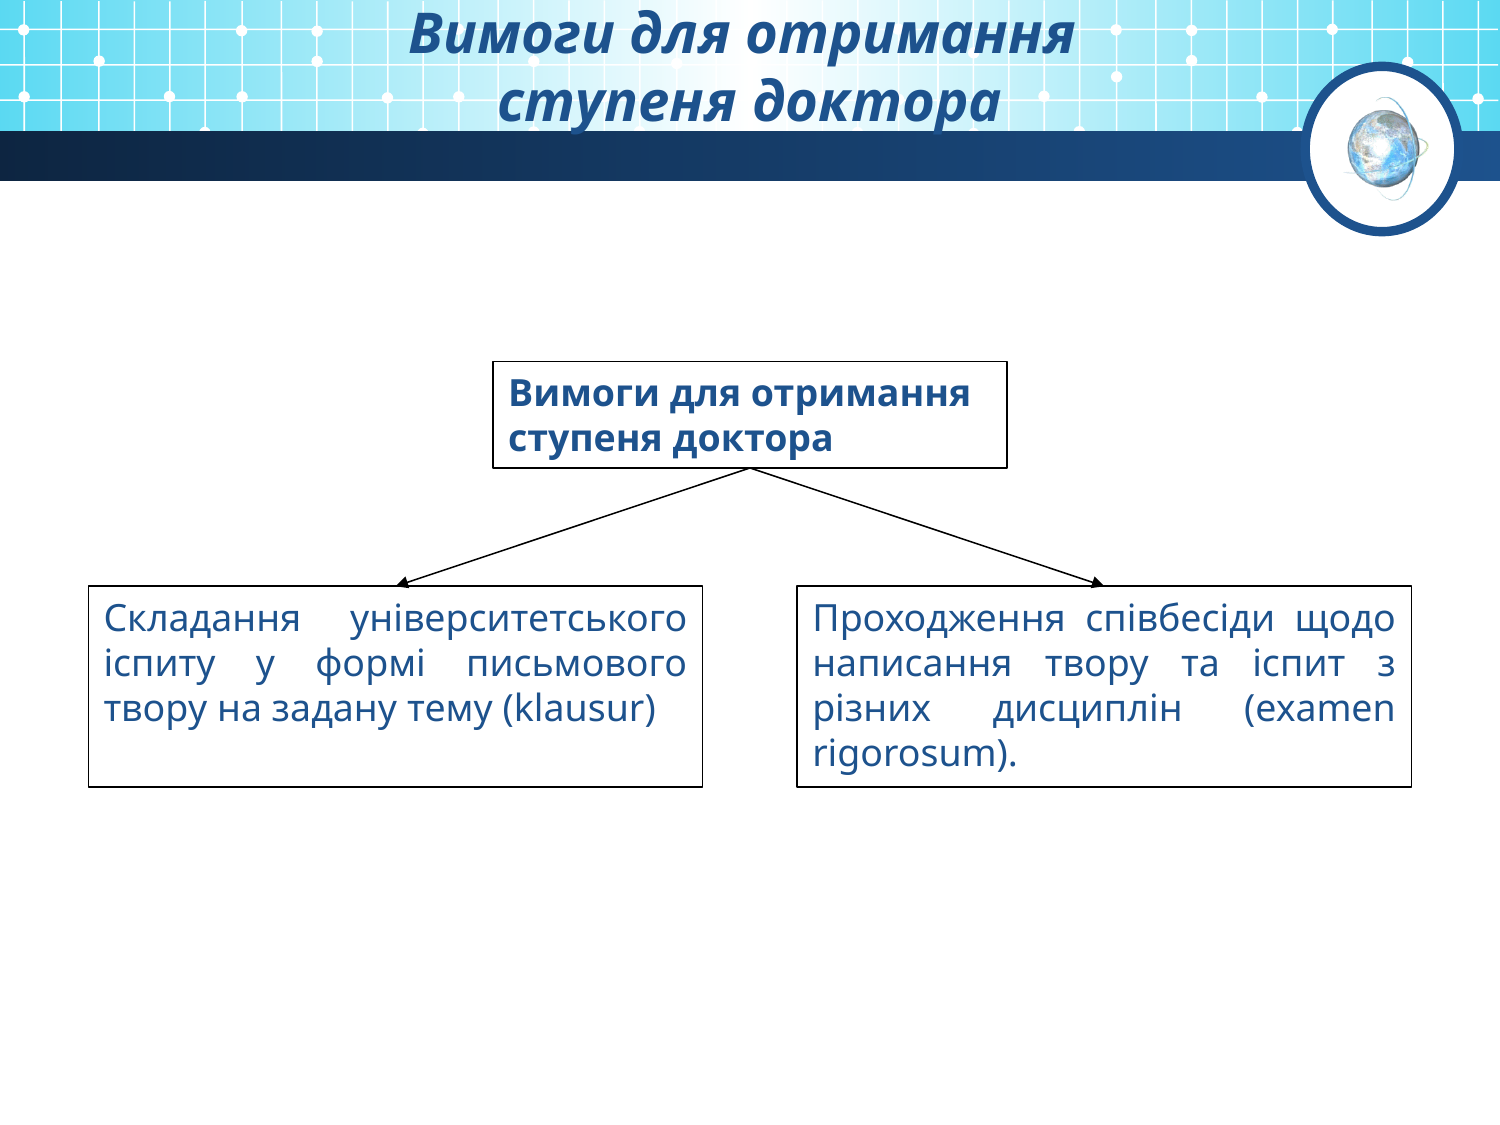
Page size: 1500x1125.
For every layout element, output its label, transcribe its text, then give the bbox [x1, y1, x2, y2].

title Вимоги для отримання ступеня доктора [0, 0, 1500, 130]
text_box Проходження співбесіди щодо написання твору та іспит з різних дисциплін (examen rigorosum). [797, 586, 1412, 787]
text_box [749, 467, 1105, 587]
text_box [395, 467, 748, 587]
text_box Складання університетського іспиту у формі письмового твору на задану тему (klausur) [88, 586, 703, 787]
text_box Вимоги для отримання ступеня доктора [493, 361, 1007, 466]
picture [1310, 130, 1454, 226]
